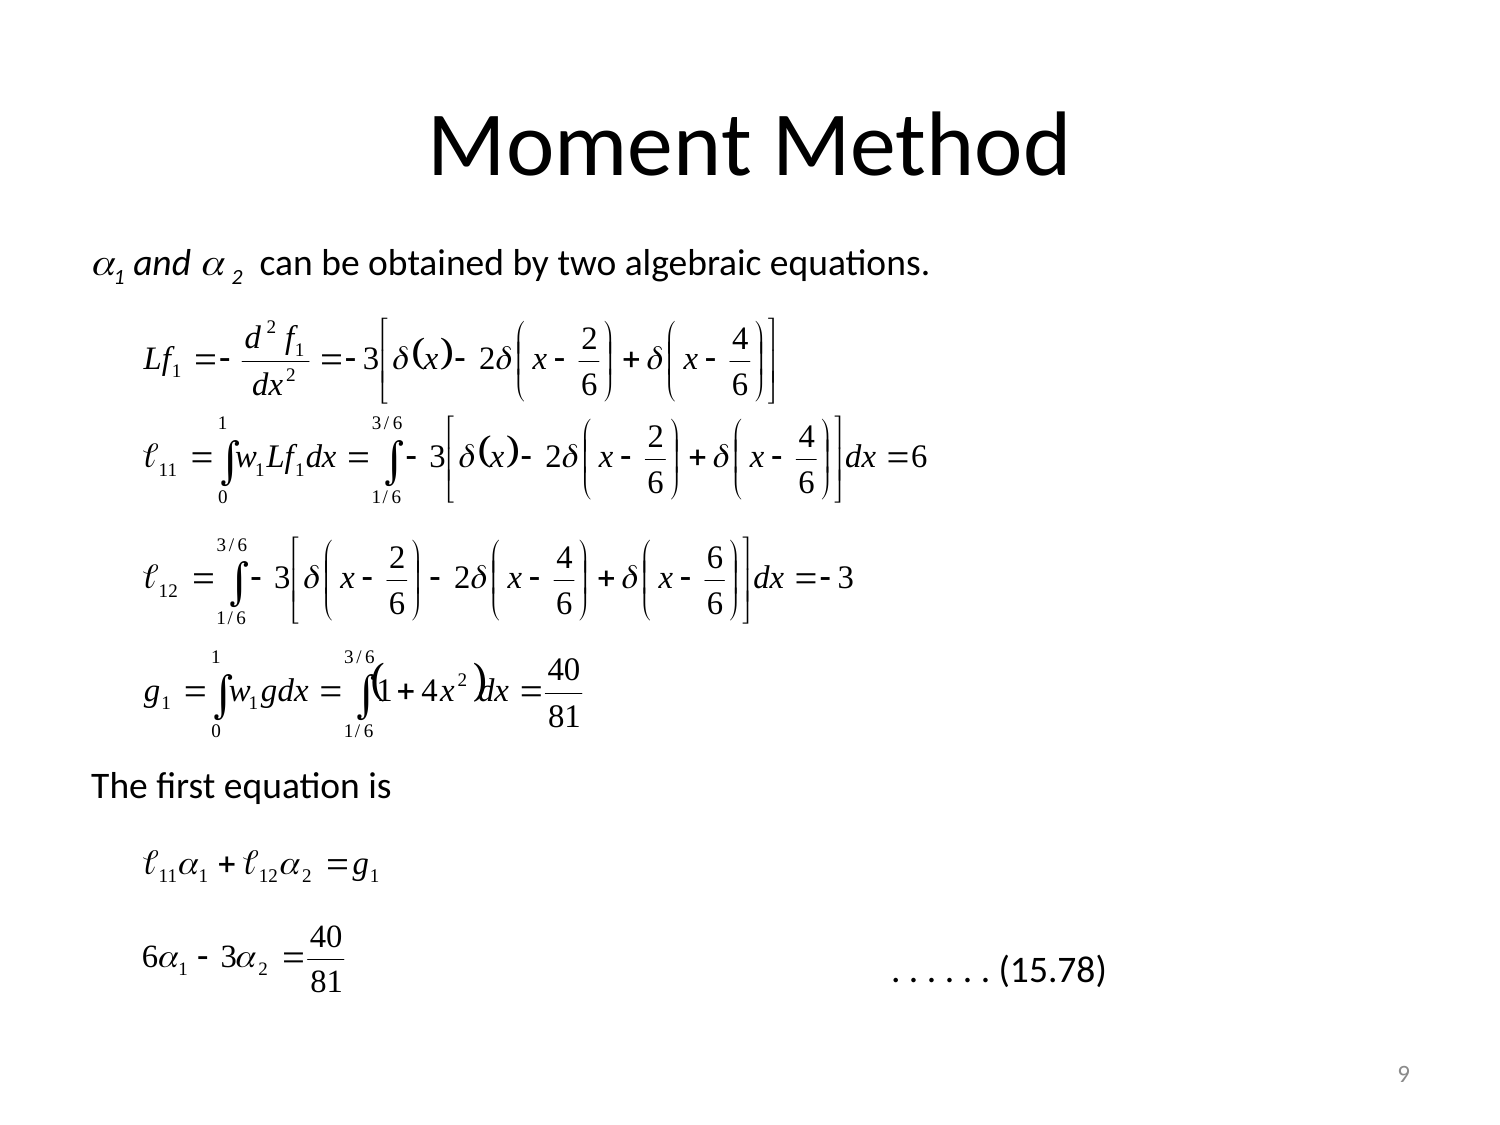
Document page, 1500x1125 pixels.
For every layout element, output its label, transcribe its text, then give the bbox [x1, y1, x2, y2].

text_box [137, 640, 590, 746]
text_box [137, 840, 383, 889]
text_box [137, 915, 351, 1001]
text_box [137, 528, 859, 634]
slide_number 9 [1074, 1042, 1425, 1103]
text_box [137, 407, 933, 512]
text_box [137, 312, 786, 406]
text_box The first equation is [76, 753, 664, 814]
text_box 1 and  2 can be obtained by two algebraic equations. [75, 230, 1075, 297]
title Moment Method [75, 45, 1425, 233]
text_box . . . . . . (15.78) [876, 937, 1123, 998]
